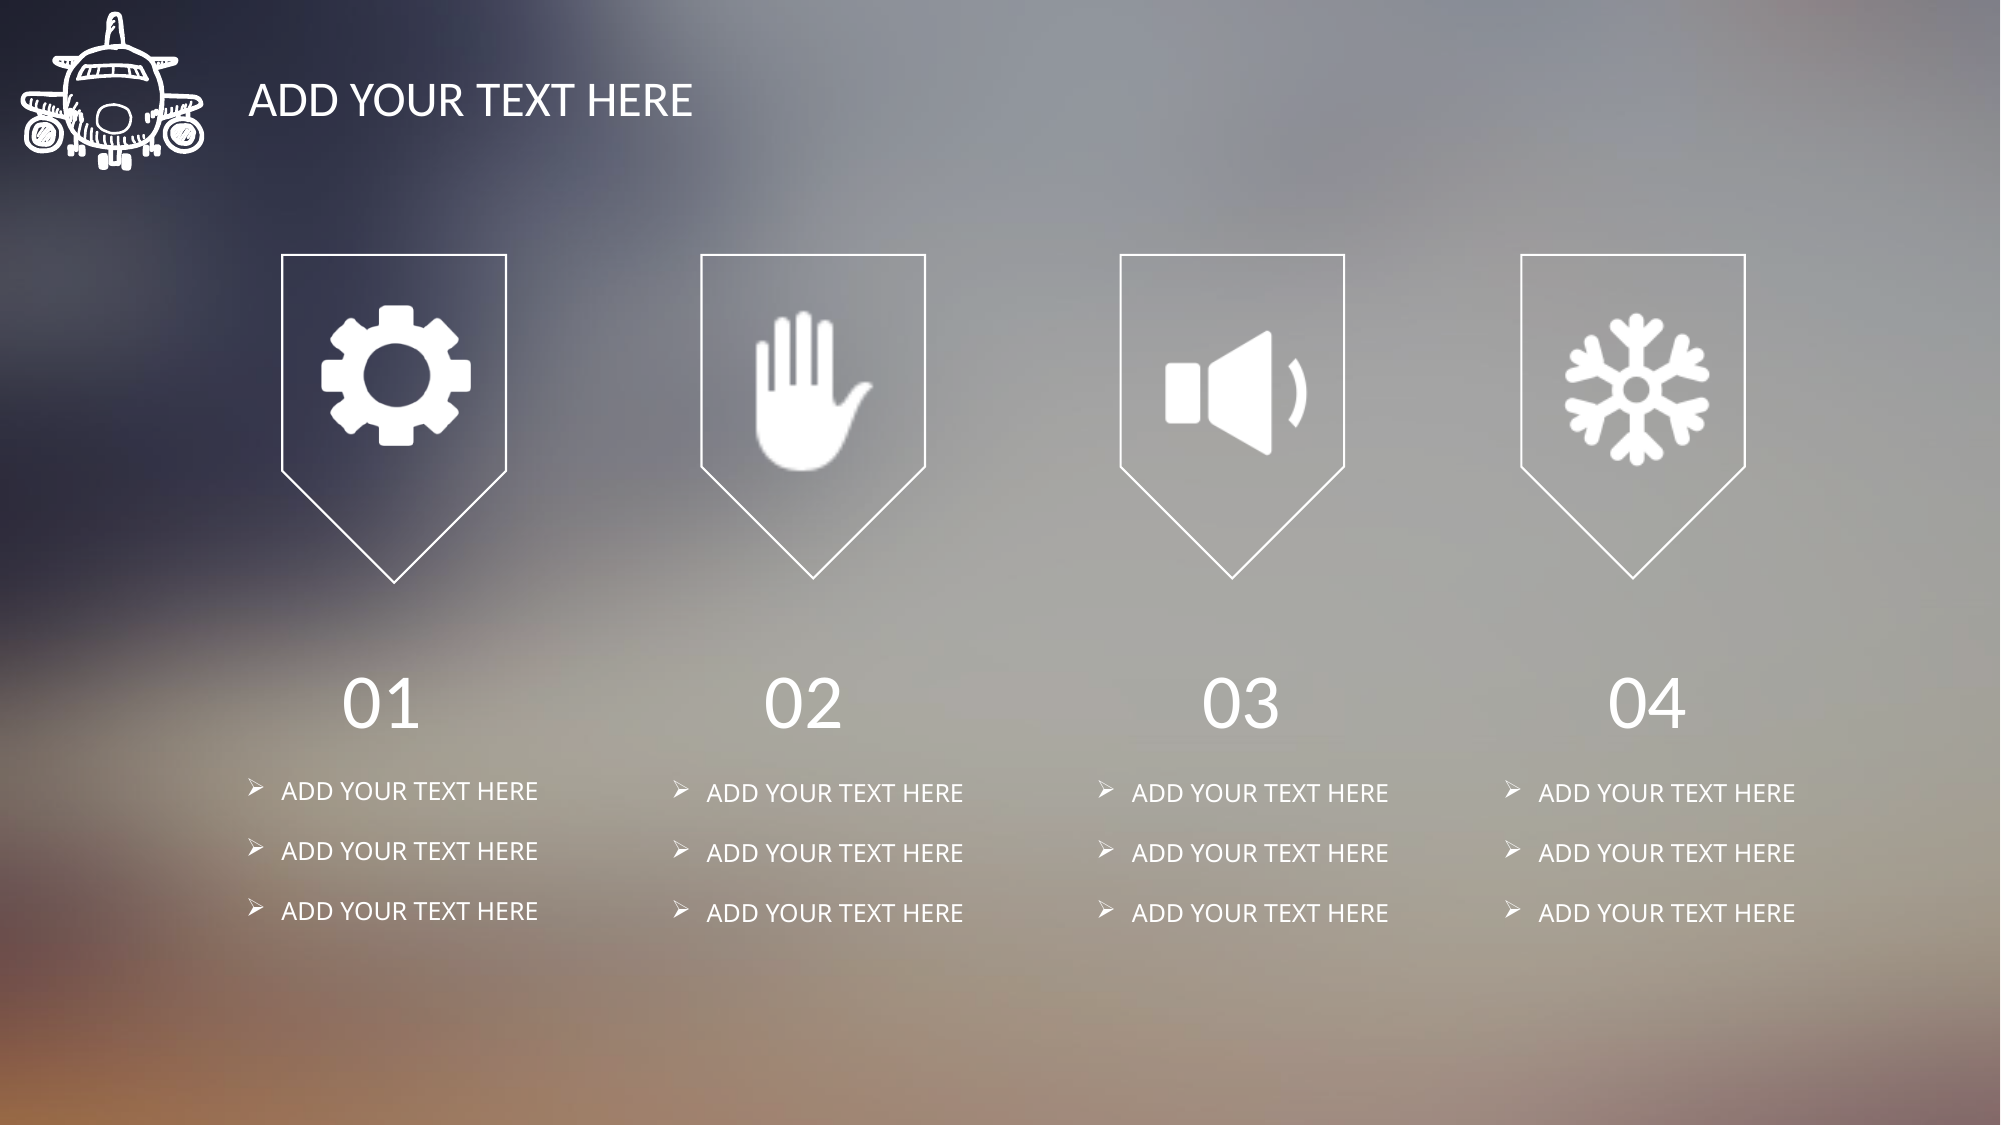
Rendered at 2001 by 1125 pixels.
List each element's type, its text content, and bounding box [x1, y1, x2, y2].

text_box [1550, 497, 1716, 580]
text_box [21, 12, 723, 170]
text_box ADD YOUR TEXT HERE ADD YOUR TEXT HERE ADD YOUR TEXT HERE [231, 768, 623, 963]
text_box [1119, 253, 1346, 580]
text_box ADD YOUR TEXT HERE ADD YOUR TEXT HERE ADD YOUR TEXT HERE [1488, 770, 1879, 965]
text_box 02 [750, 643, 891, 752]
text_box ADD YOUR TEXT HERE ADD YOUR TEXT HERE ADD YOUR TEXT HERE [656, 770, 1048, 965]
text_box 01 [328, 643, 469, 752]
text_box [282, 254, 506, 583]
text_box [1520, 253, 1746, 478]
picture [0, 0, 2001, 1125]
text_box 04 [1593, 643, 1735, 752]
text_box 03 [1187, 643, 1329, 752]
text_box ADD YOUR TEXT HERE ADD YOUR TEXT HERE ADD YOUR TEXT HERE [1081, 770, 1473, 965]
text_box [752, 519, 875, 580]
text_box [700, 253, 927, 268]
